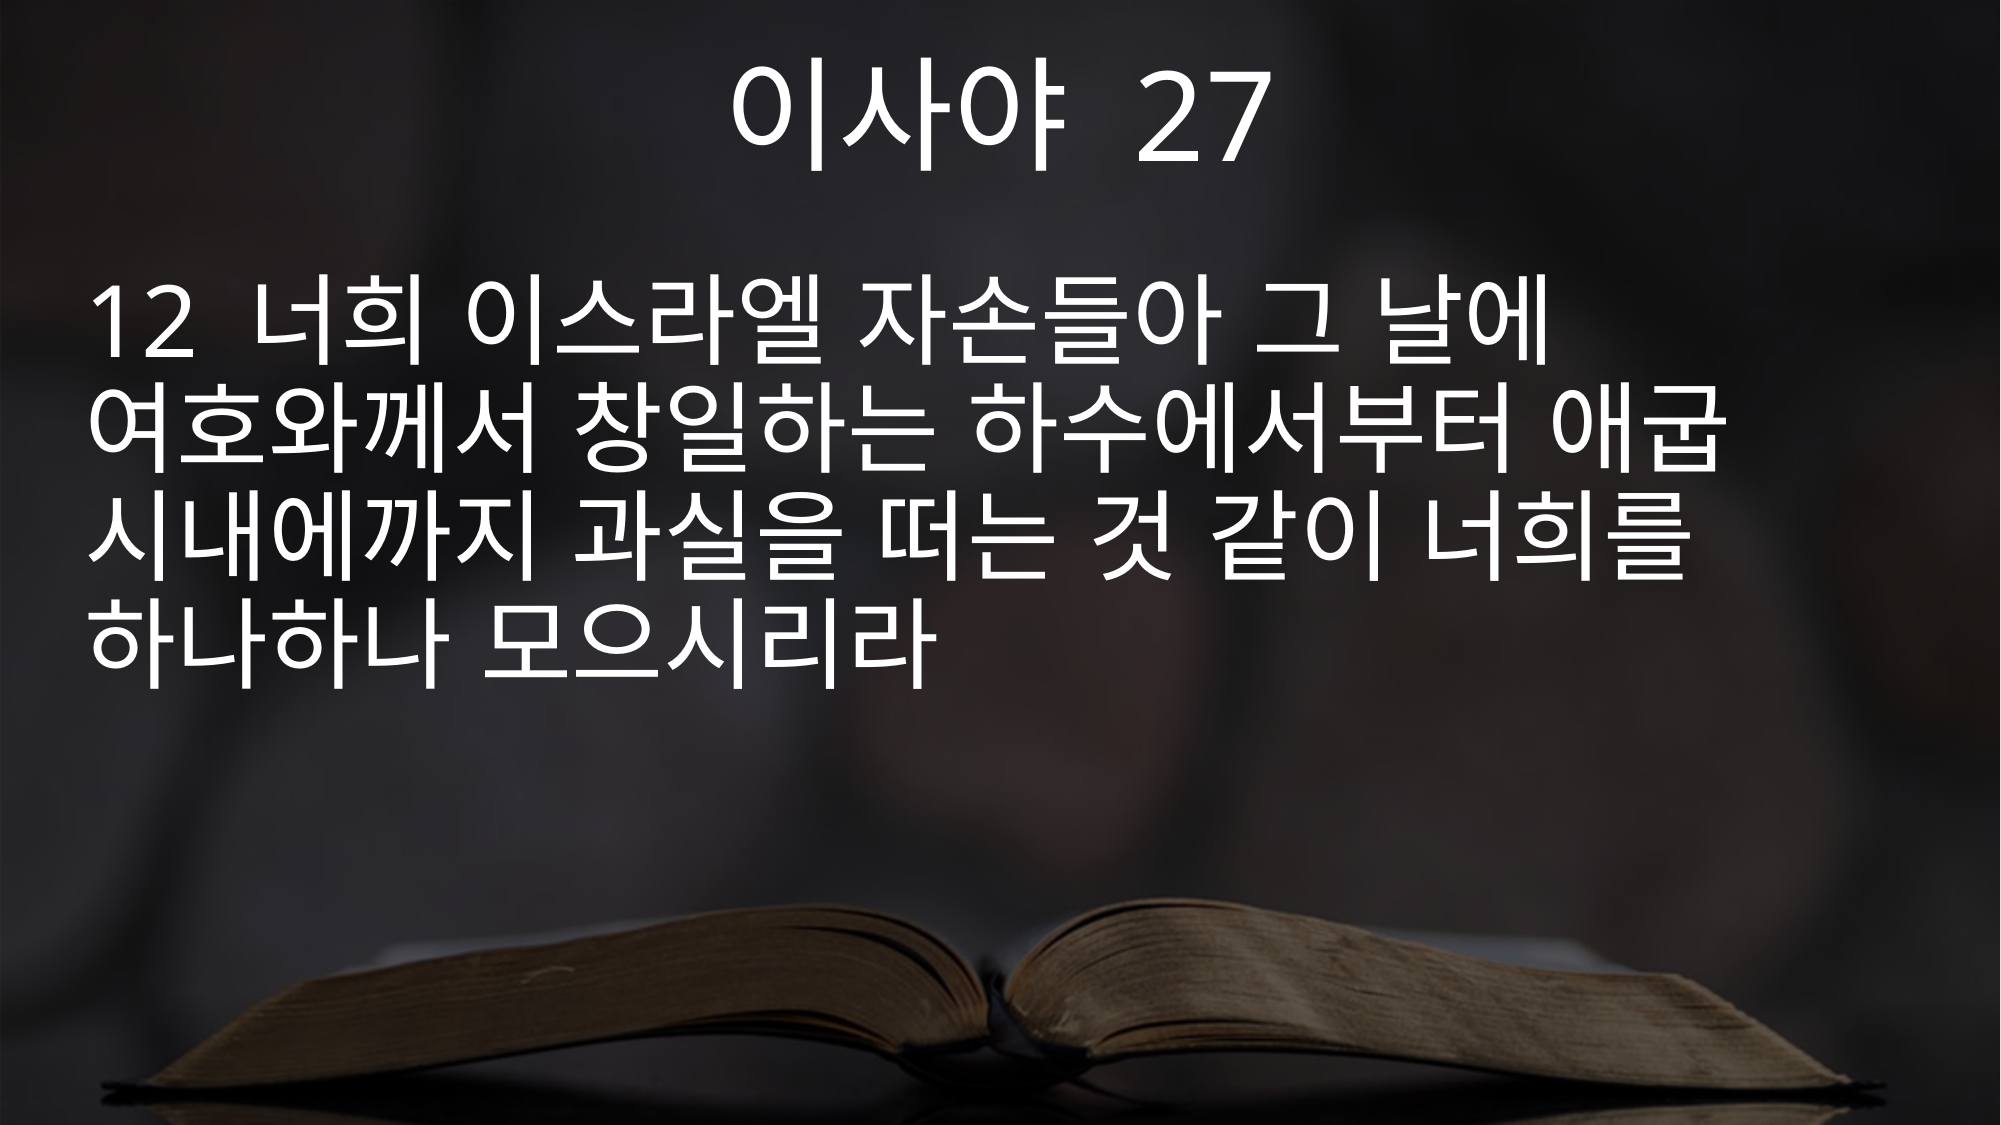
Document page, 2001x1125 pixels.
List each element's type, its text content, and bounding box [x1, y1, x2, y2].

picture [0, 0, 2001, 1125]
footer 이사야 27 [0, 32, 2000, 192]
list 12 너희 이스라엘 자손들아 그 날에 여호와께서 창일하는 하수에서부터 애굽 시내에까지 과실을 떠는 것 같이 너희를 하나하나 모으시리라 [69, 263, 1953, 423]
